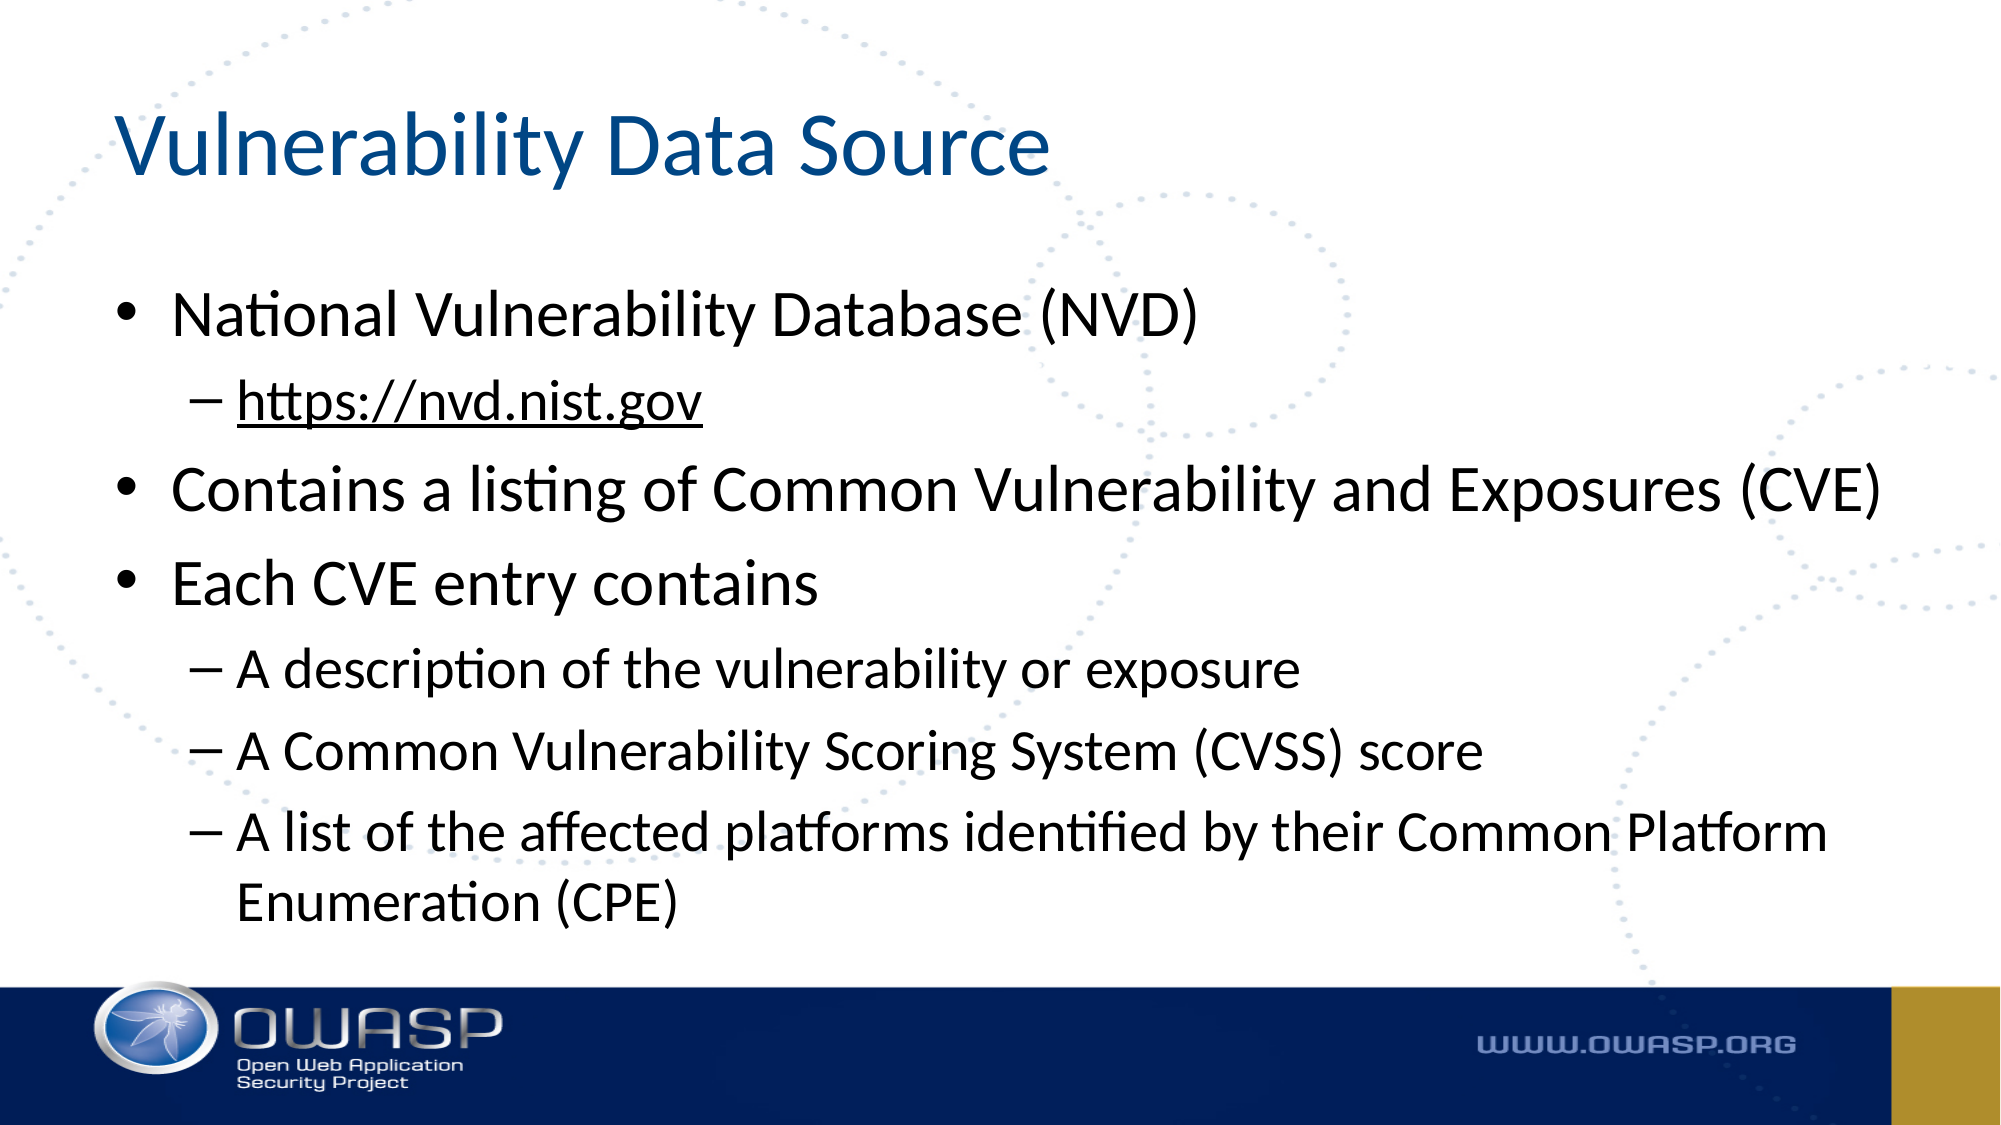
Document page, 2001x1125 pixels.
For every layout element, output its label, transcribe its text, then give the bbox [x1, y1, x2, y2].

picture [0, 0, 2001, 1125]
title Vulnerability Data Source [99, 45, 1900, 233]
list National Vulnerability Database (NVD) https://nvd.nist.gov Contains a listing of Common Vulnerability and Exposures (CVE) Each CVE entry contains A description of the vulnerability or exposure A Common Vulnerability Scoring System (CVSS) score A list of the affected platforms identified by their Common Platform Enumeration (CPE) [99, 262, 2000, 1013]
